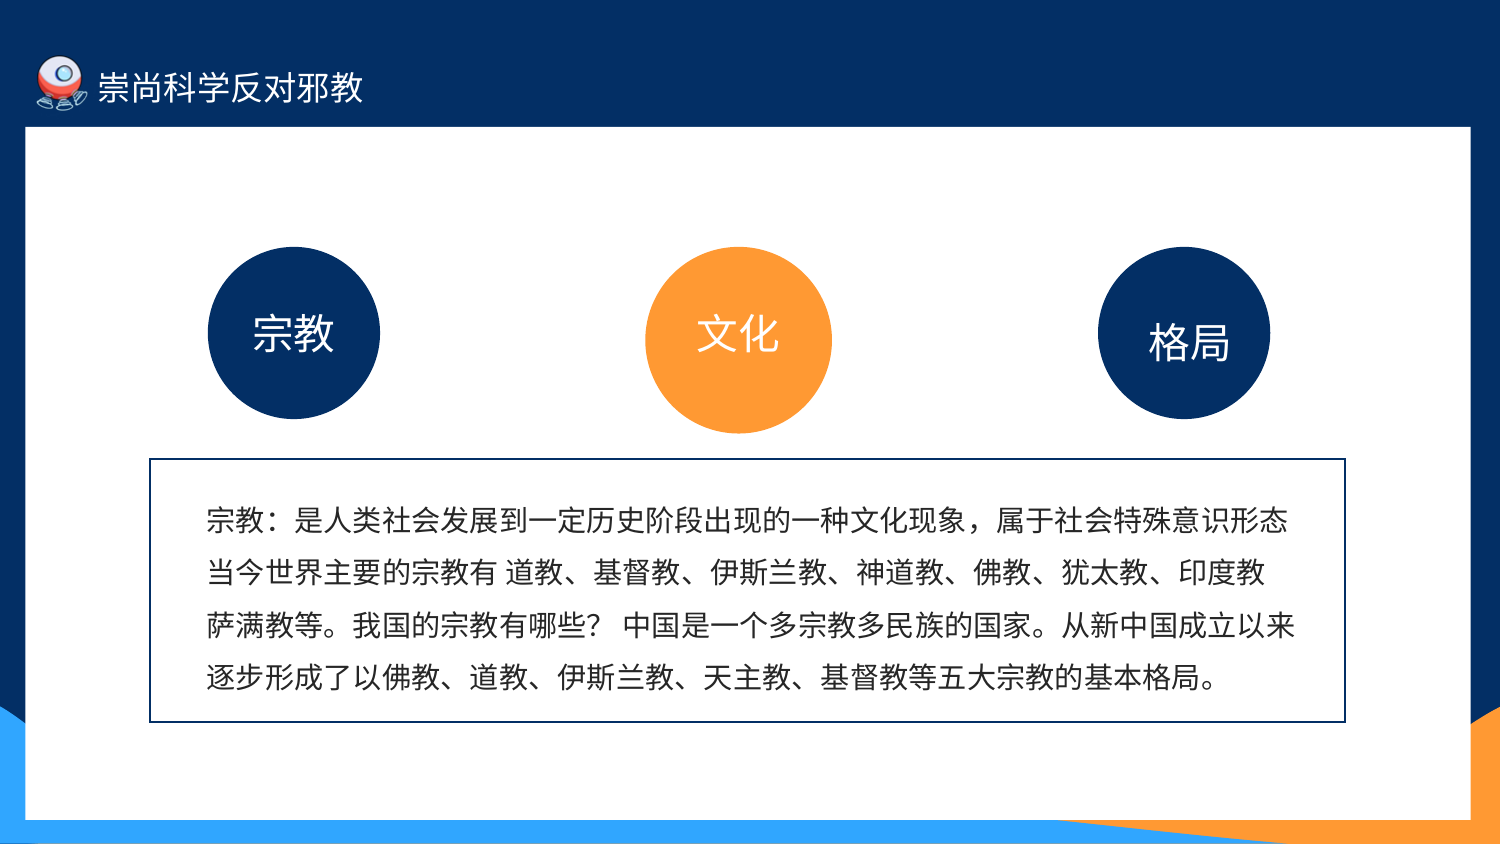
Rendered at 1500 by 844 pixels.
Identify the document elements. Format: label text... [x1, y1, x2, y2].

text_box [645, 246, 832, 434]
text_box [1097, 246, 1271, 420]
text_box 宗教：是人类社会发展到一定历史阶段出现的一种文化现象，属于社会特殊意识形态当今世界主要的宗教有 道教、基督教、伊斯兰教、神道教、佛教、犹太教、印度教 萨满教等。我国的宗教有哪些？ 中国是一个多宗教多民族的国家。从新中国成立以来逐步形成了以佛教、道教、伊斯兰教、天主教、基督教等五大宗教的基本格局。 [206, 484, 1310, 695]
picture [8, 42, 117, 119]
text_box [149, 458, 1346, 723]
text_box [207, 246, 381, 420]
